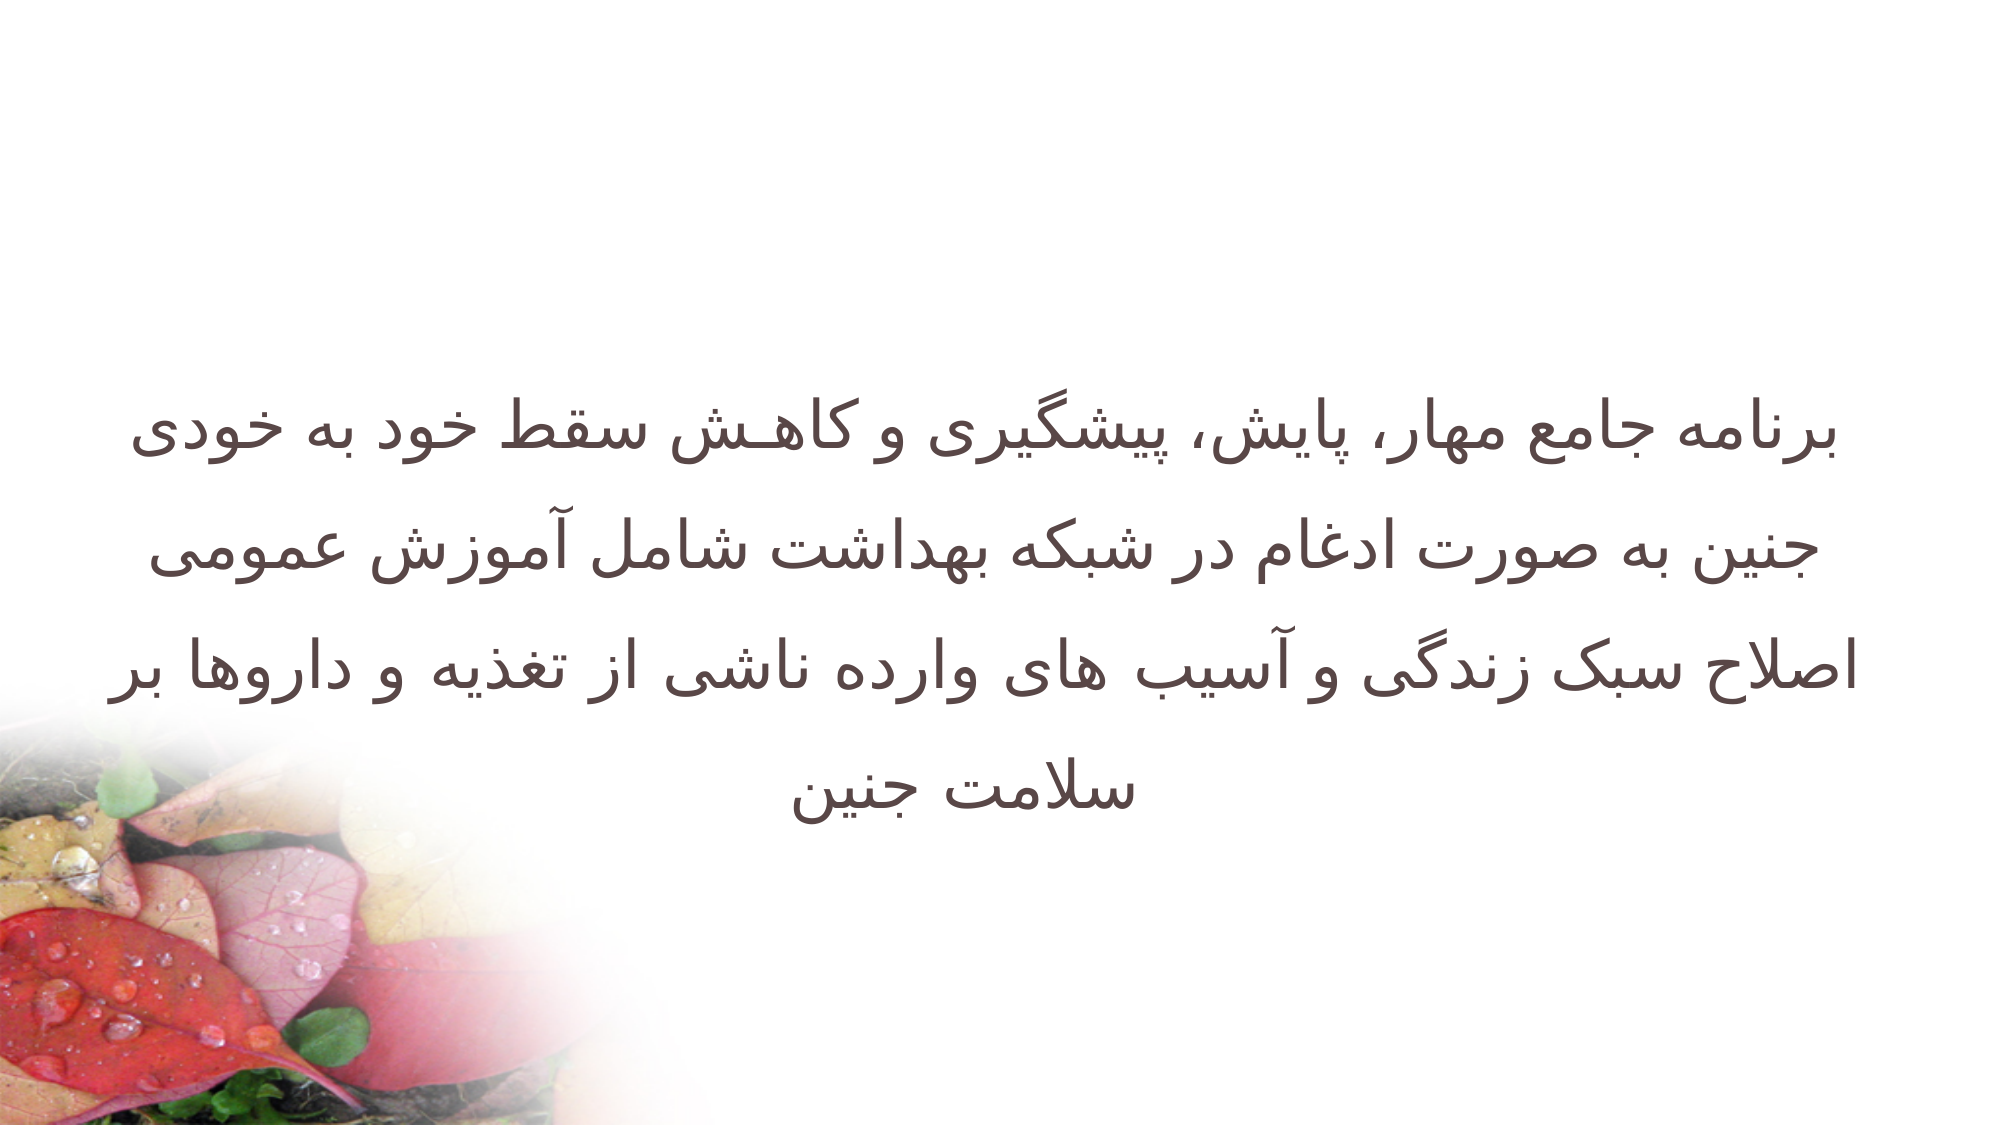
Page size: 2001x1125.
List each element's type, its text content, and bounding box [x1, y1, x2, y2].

picture [0, 107, 1813, 1125]
text_box برنامه جامع مهار، پایش، پیشگیری و کاهـش سقط خود به خودی جنین به صورت ادغام در شبکه بهداشت شامل آموزش عمومی اصلاح سبک زندگی و آسیب های وارده ناشی از تغذیه و داروها بر سلامت جنین [54, 334, 1918, 909]
